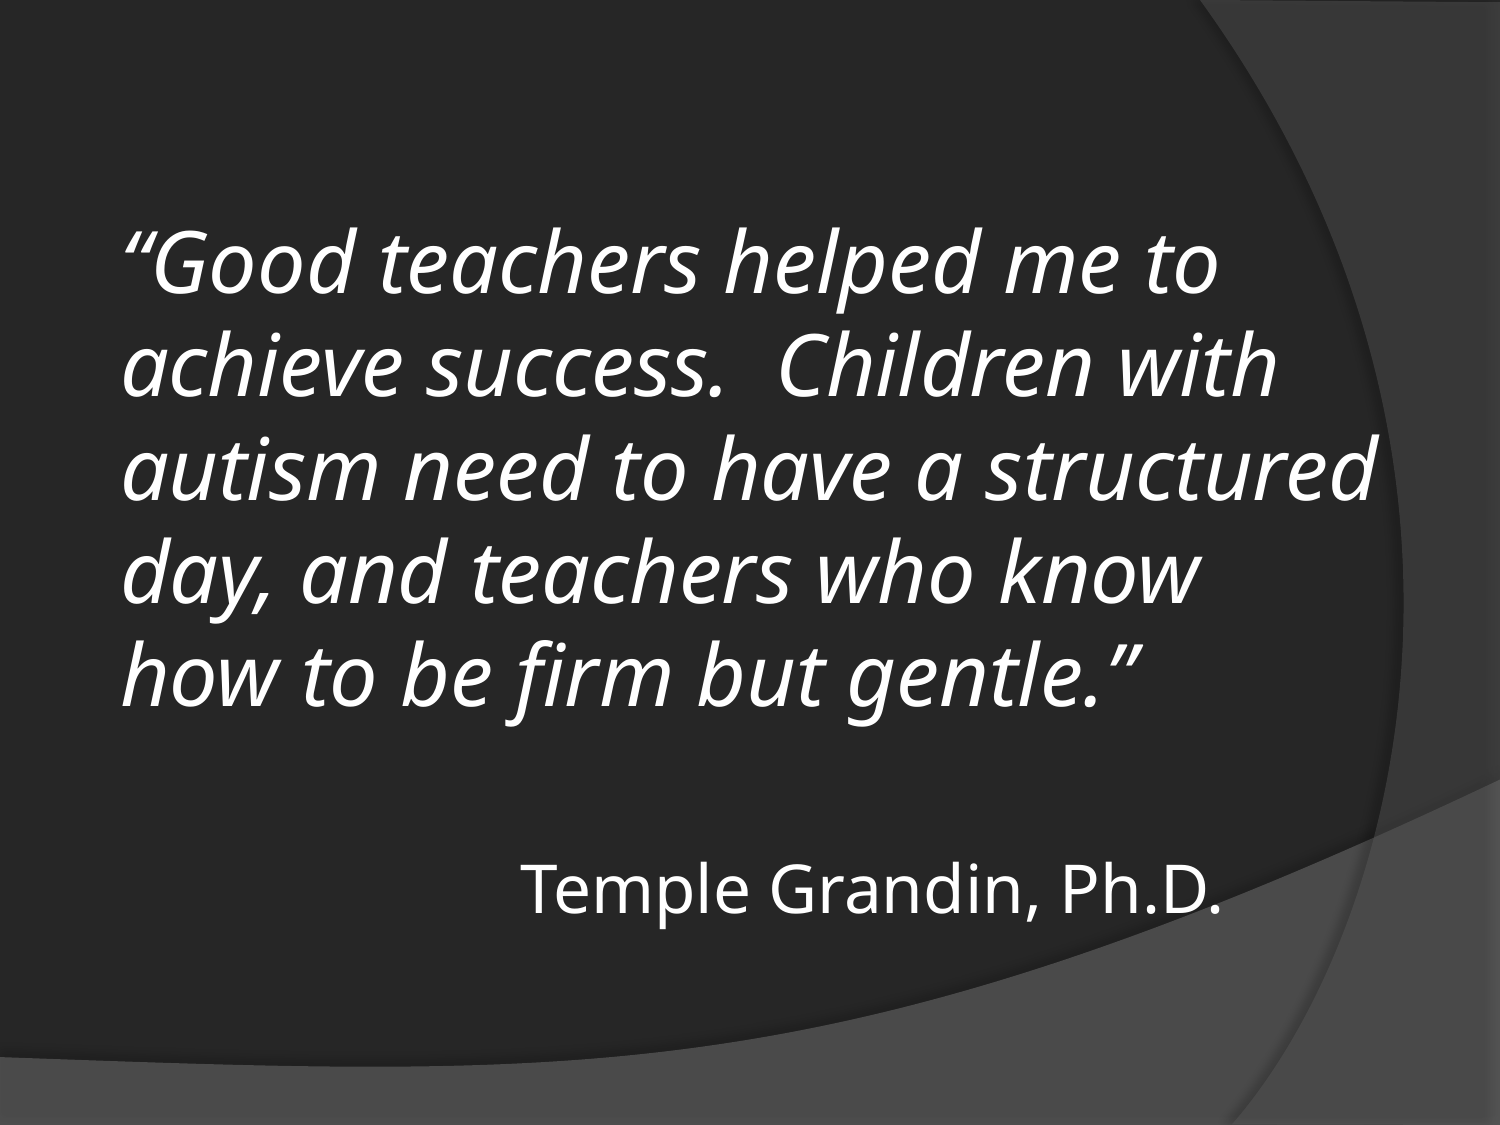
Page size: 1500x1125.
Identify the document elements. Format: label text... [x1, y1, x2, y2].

title “Good teachers helped me to achieve success. Children with autism need to have a structured day, and teachers who know how to be firm but gentle.” Temple Grandin, Ph.D. [112, 149, 1388, 988]
